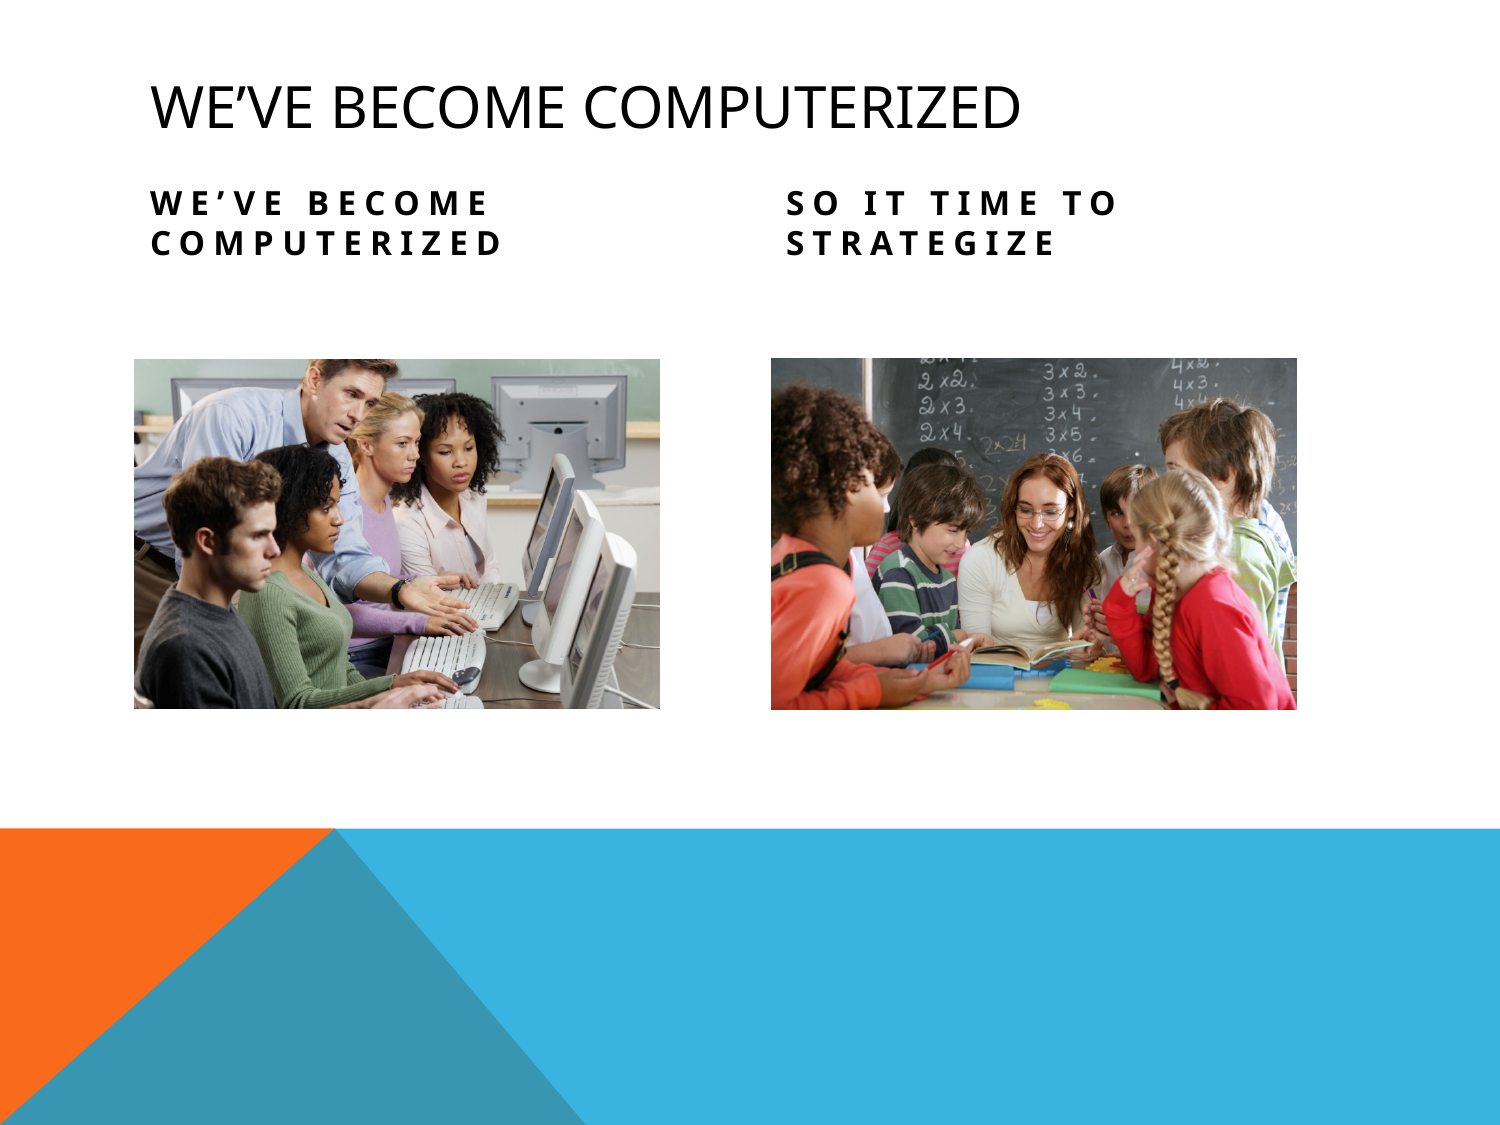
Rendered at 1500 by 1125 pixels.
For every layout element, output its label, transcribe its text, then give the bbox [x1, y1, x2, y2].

list WE’VE BECOME COMPUTERIZED [135, 179, 660, 270]
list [134, 358, 660, 710]
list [770, 358, 1297, 710]
list So it time to strategize [771, 179, 1296, 270]
title We’ve become computerized [135, 60, 1369, 150]
